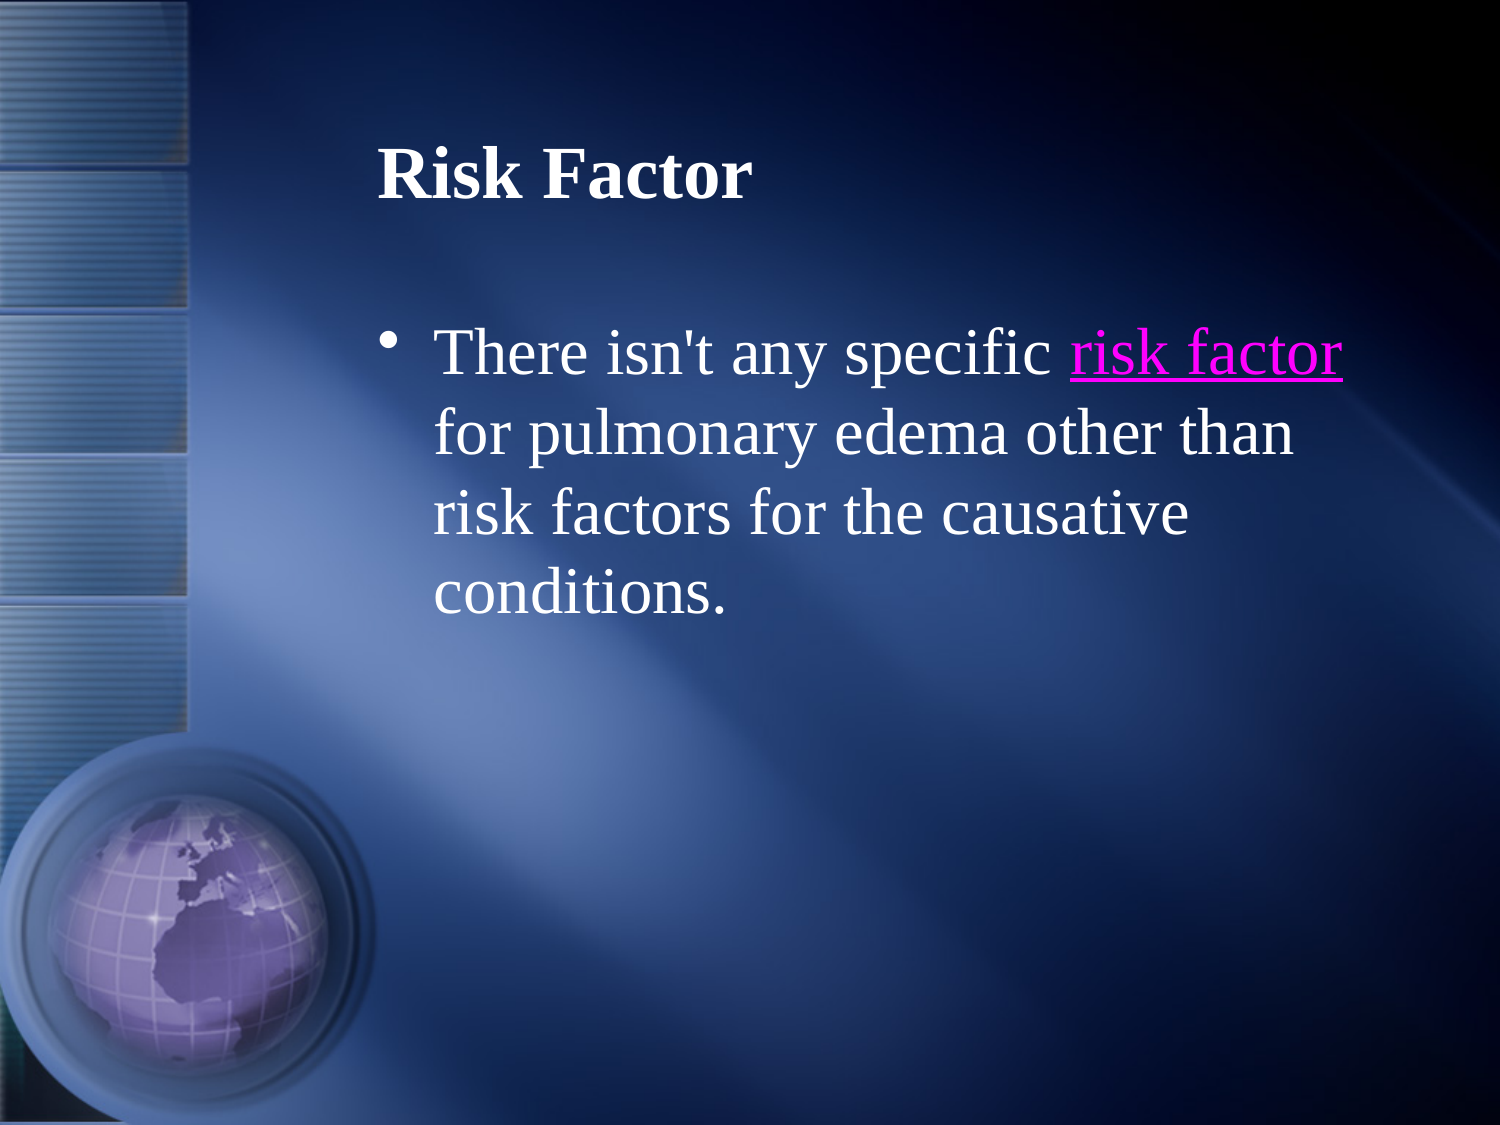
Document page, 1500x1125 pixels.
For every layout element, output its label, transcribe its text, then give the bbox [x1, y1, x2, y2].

picture [0, 0, 1500, 1125]
title Risk Factor [362, 74, 1401, 263]
list There isn't any specific risk factor for pulmonary edema other than risk factors for the causative conditions. [362, 299, 1401, 1001]
